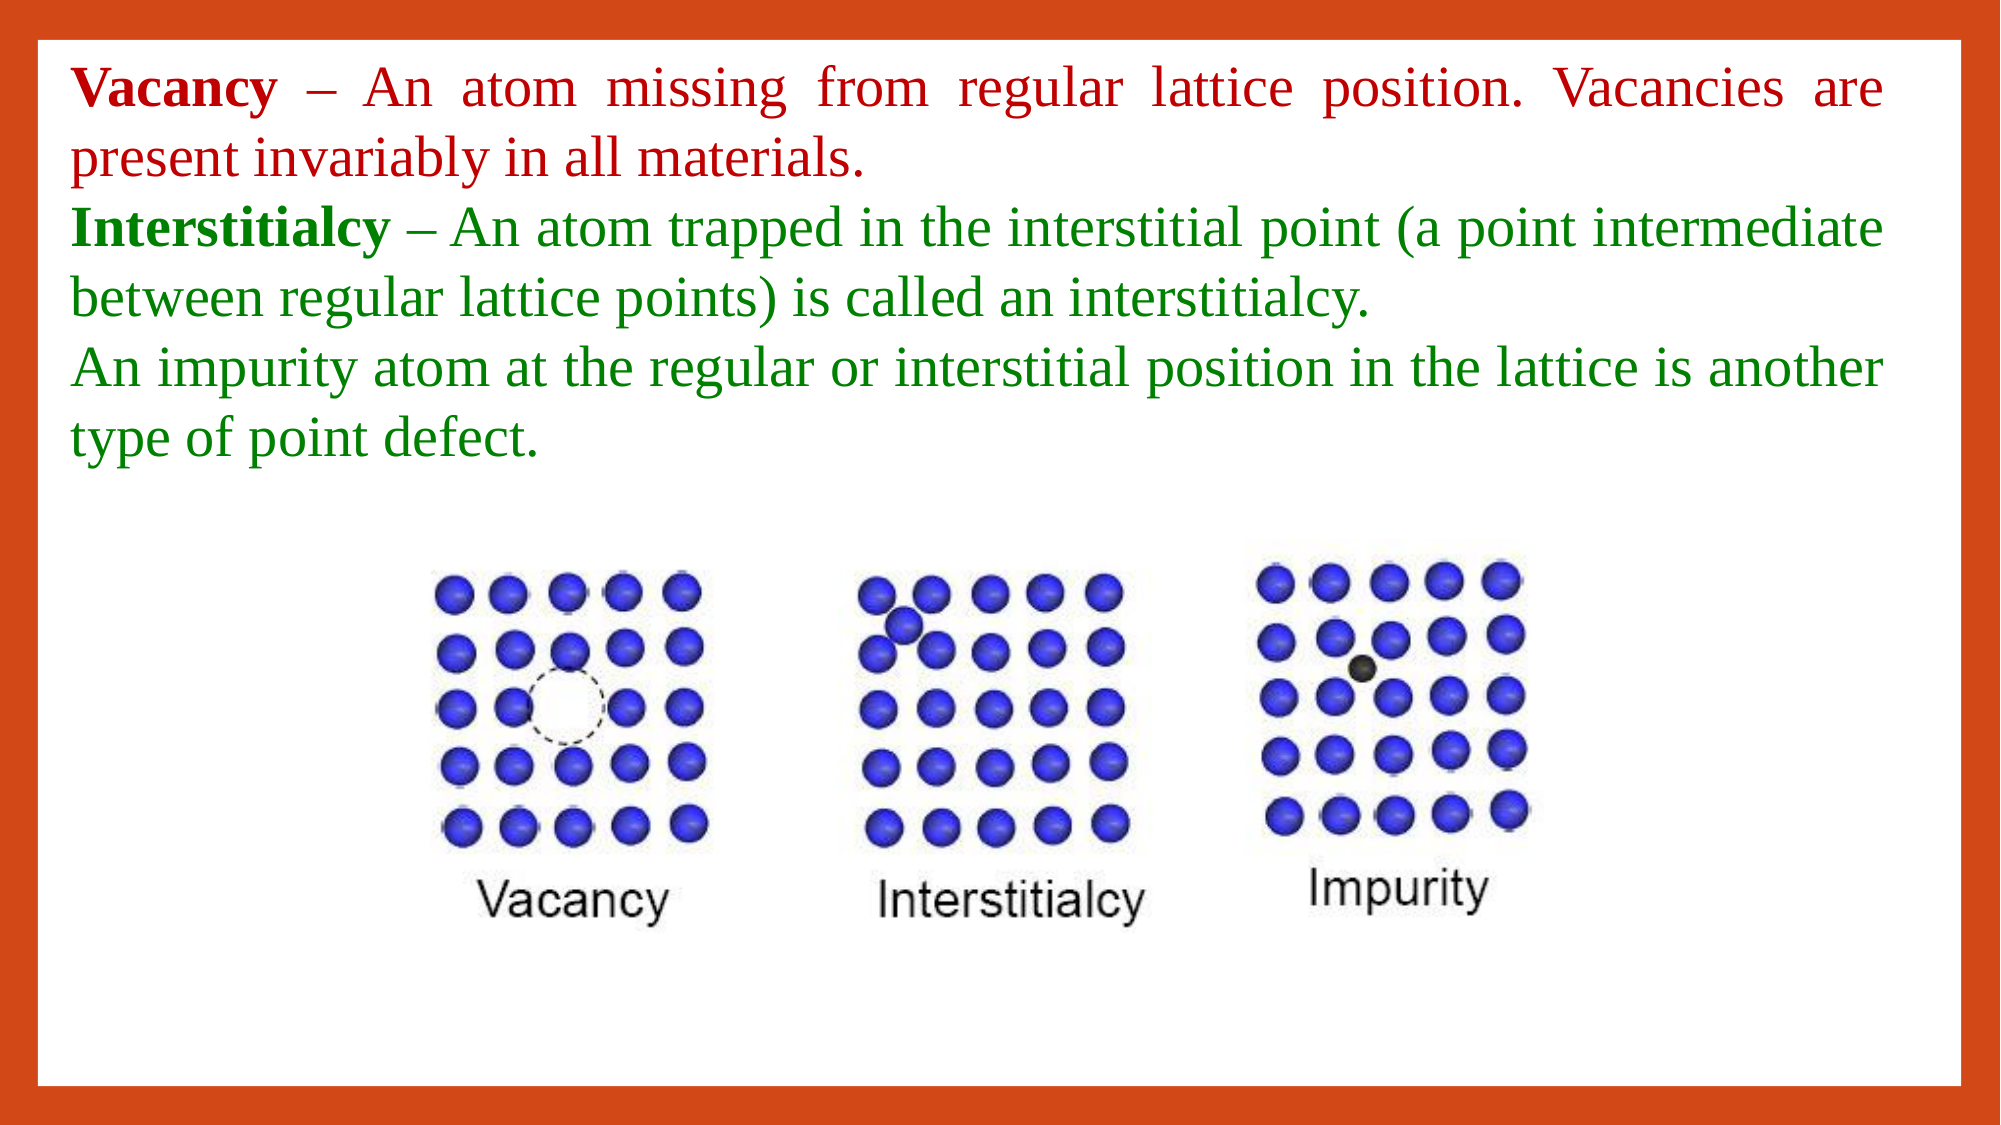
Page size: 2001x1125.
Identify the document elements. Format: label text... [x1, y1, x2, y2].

picture [368, 539, 1598, 963]
text_box Vacancy – An atom missing from regular lattice position. Vacancies are present invariably in all materials. Interstitialcy – An atom trapped in the interstitial point (a point intermediate between regular lattice points) is called an interstitialcy. An impurity atom at the regular or interstitial position in the lattice is another type of point defect. [56, 40, 1903, 476]
